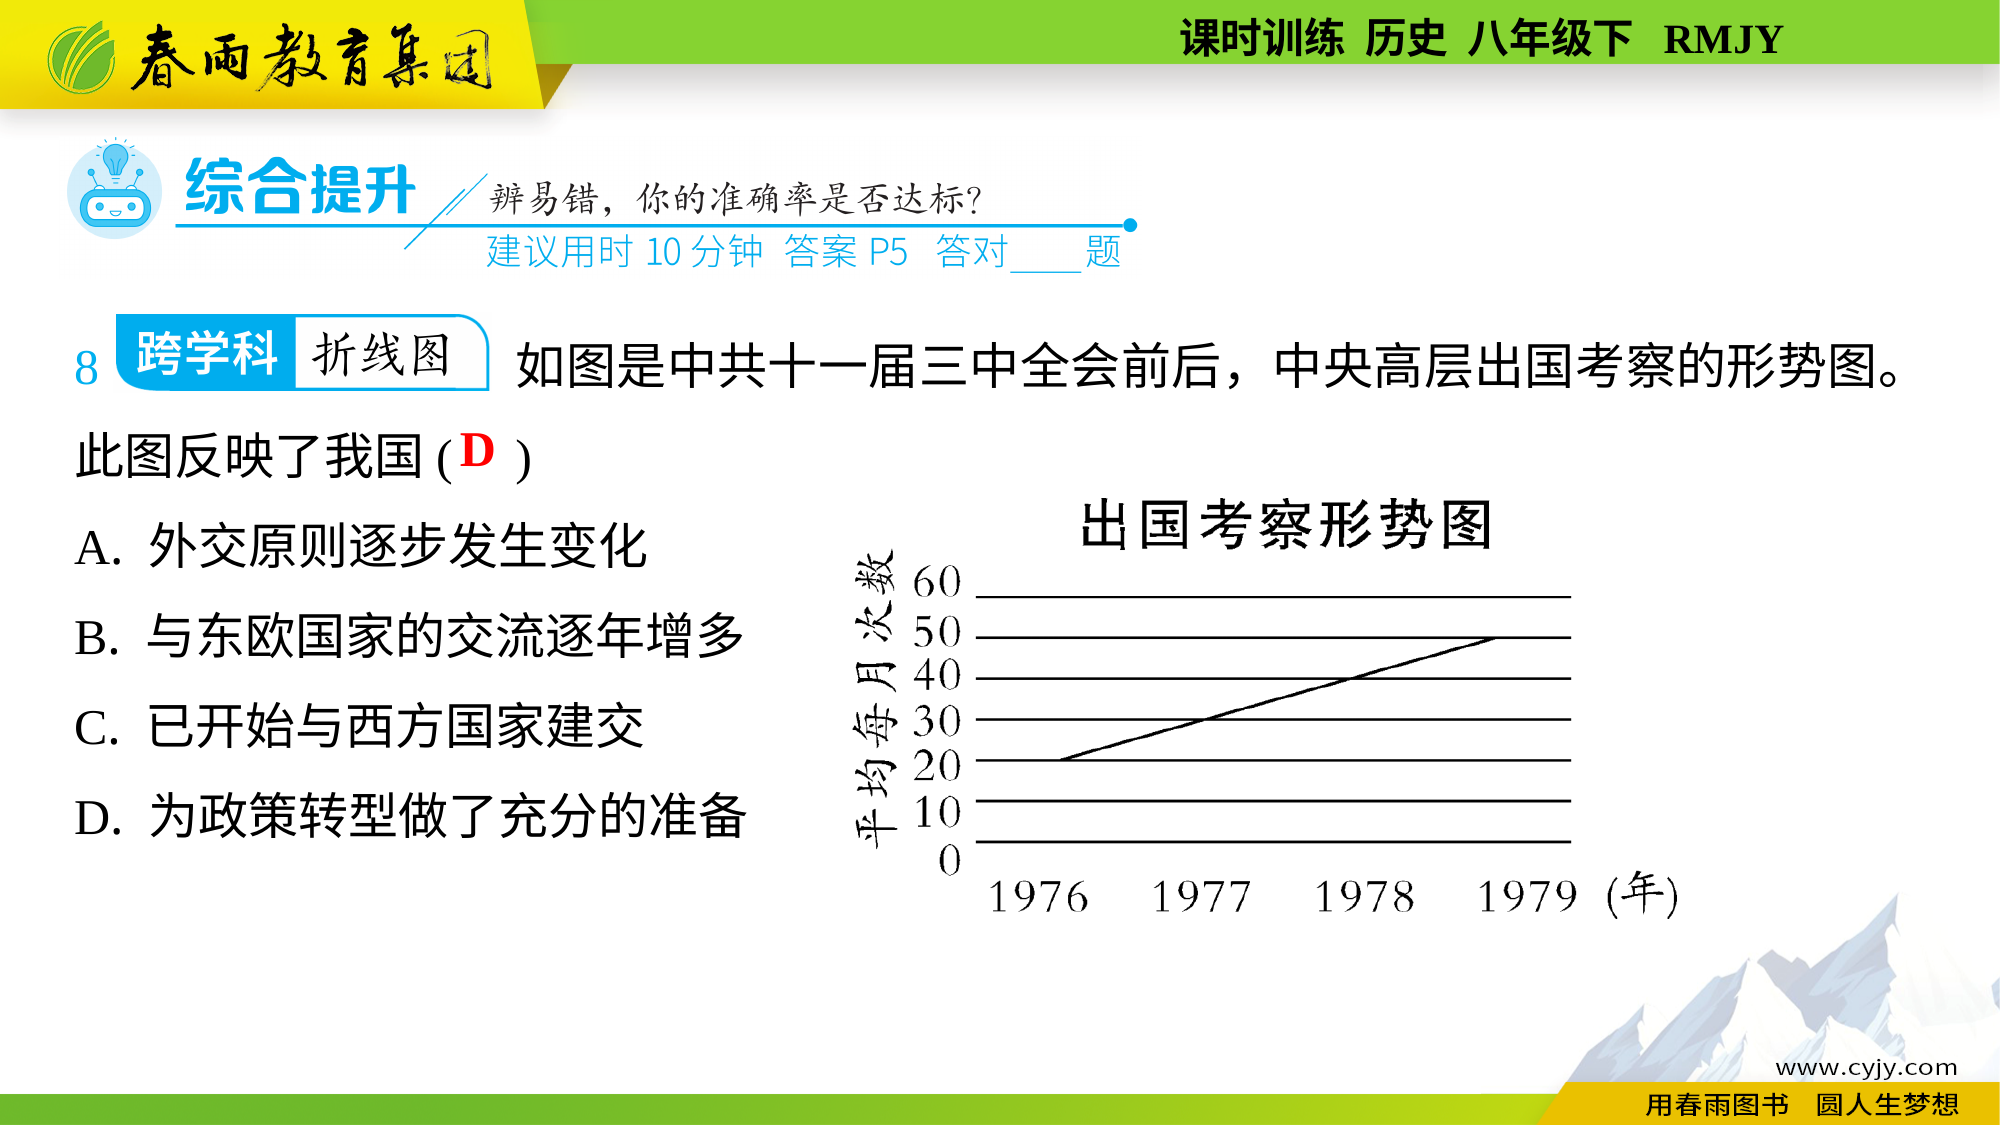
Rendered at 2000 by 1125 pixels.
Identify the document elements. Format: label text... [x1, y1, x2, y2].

text_box D [445, 409, 511, 485]
picture [0, 0, 2000, 1125]
list 8 如图是中共十一届三中全会前后，中央高层出国考察的形势图。此图反映了我国( ) A. 外交原则逐步发生变化 B. 与东欧国家的交流逐年增多 C. 已开始与西方国家建交 D. 为政策转型做了充分的准备 [59, 297, 1944, 858]
